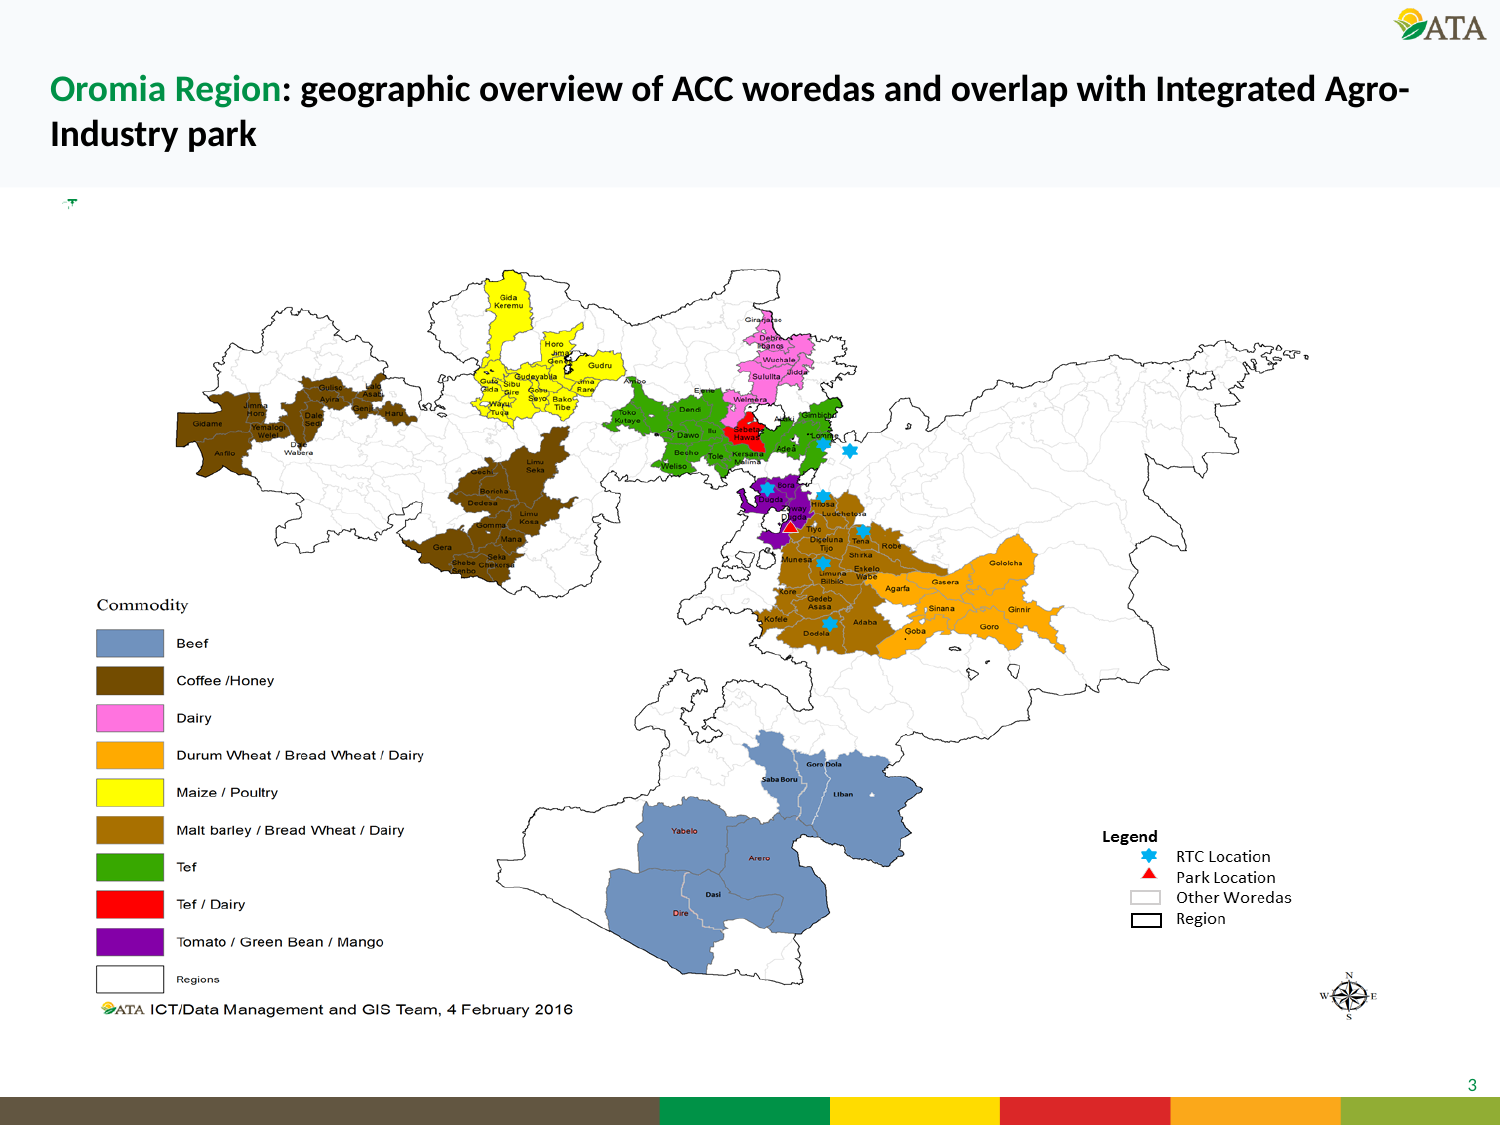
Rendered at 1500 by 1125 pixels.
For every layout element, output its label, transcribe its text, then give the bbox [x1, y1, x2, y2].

picture [0, 1097, 1500, 1125]
picture [1373, 0, 1500, 53]
picture [62, 199, 1419, 1051]
list Oromia Region: geographic overview of ACC woredas and overlap with Integrated Agro-Industry park [50, 62, 1435, 156]
